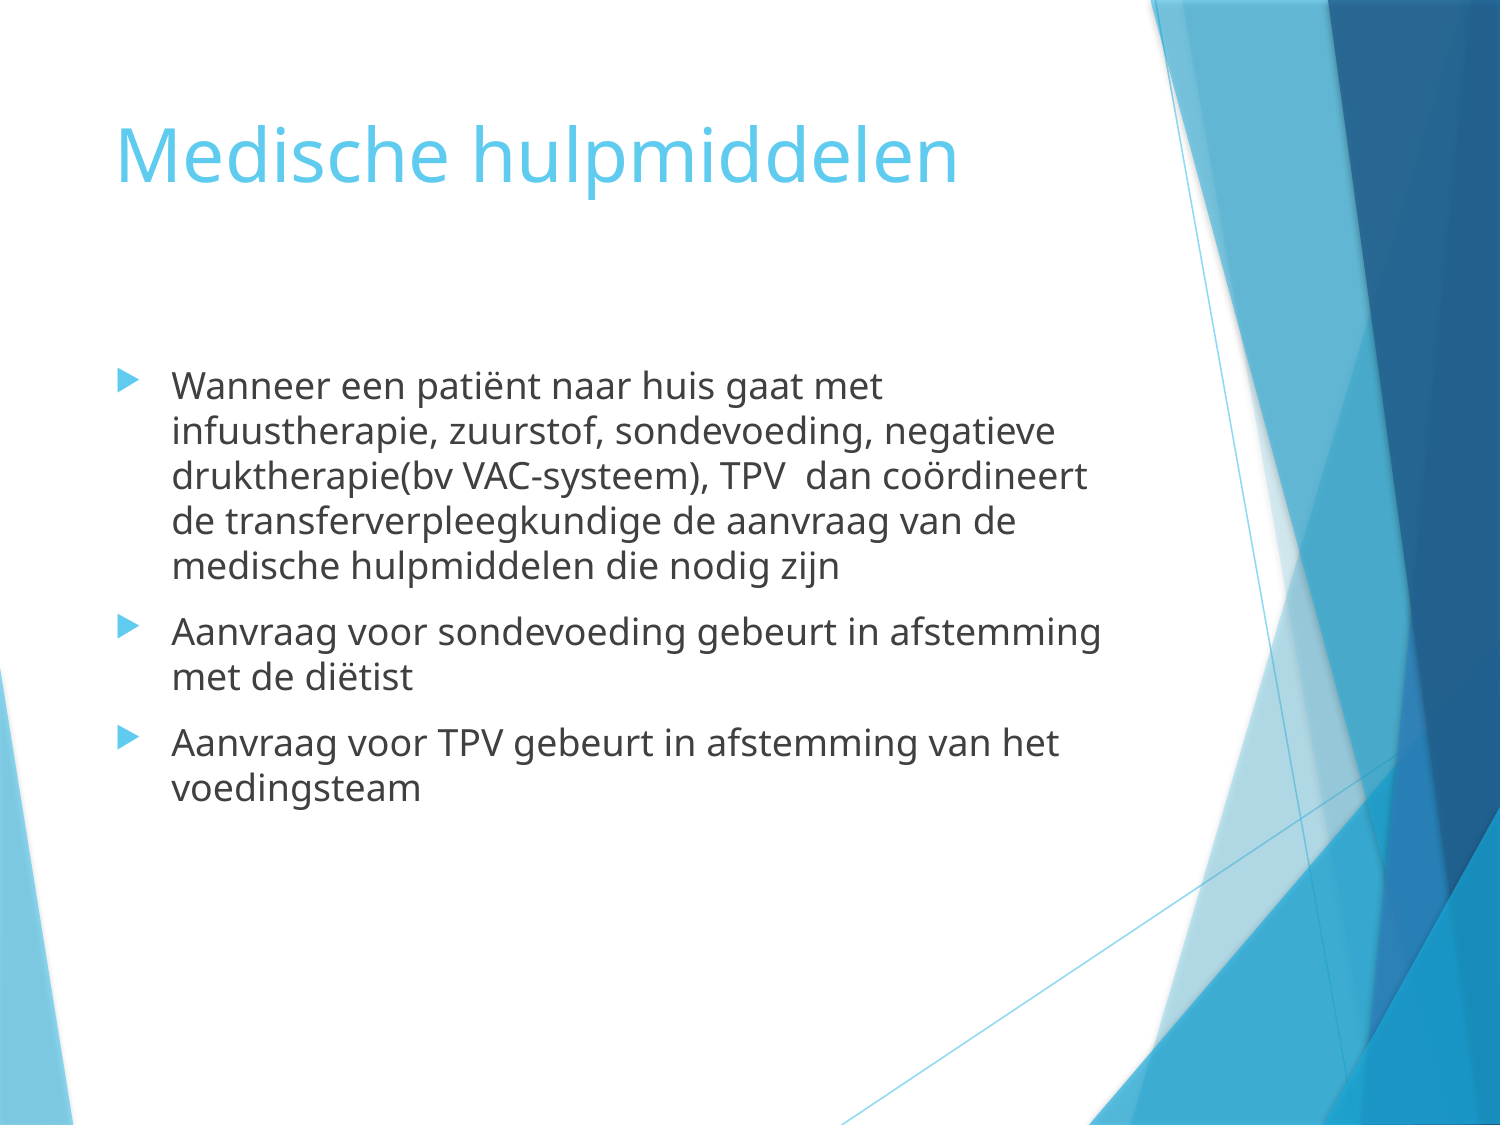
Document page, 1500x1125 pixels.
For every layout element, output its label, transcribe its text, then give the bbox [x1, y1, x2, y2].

list Wanneer een patiënt naar huis gaat met infuustherapie, zuurstof, sondevoeding, negatieve druktherapie(bv VAC-systeem), TPV dan coördineert de transferverpleegkundige de aanvraag van de medische hulpmiddelen die nodig zijn Aanvraag voor sondevoeding gebeurt in afstemming met de diëtist Aanvraag voor TPV gebeurt in afstemming van het voedingsteam [99, 354, 1142, 992]
title Medische hulpmiddelen [99, 99, 1142, 317]
